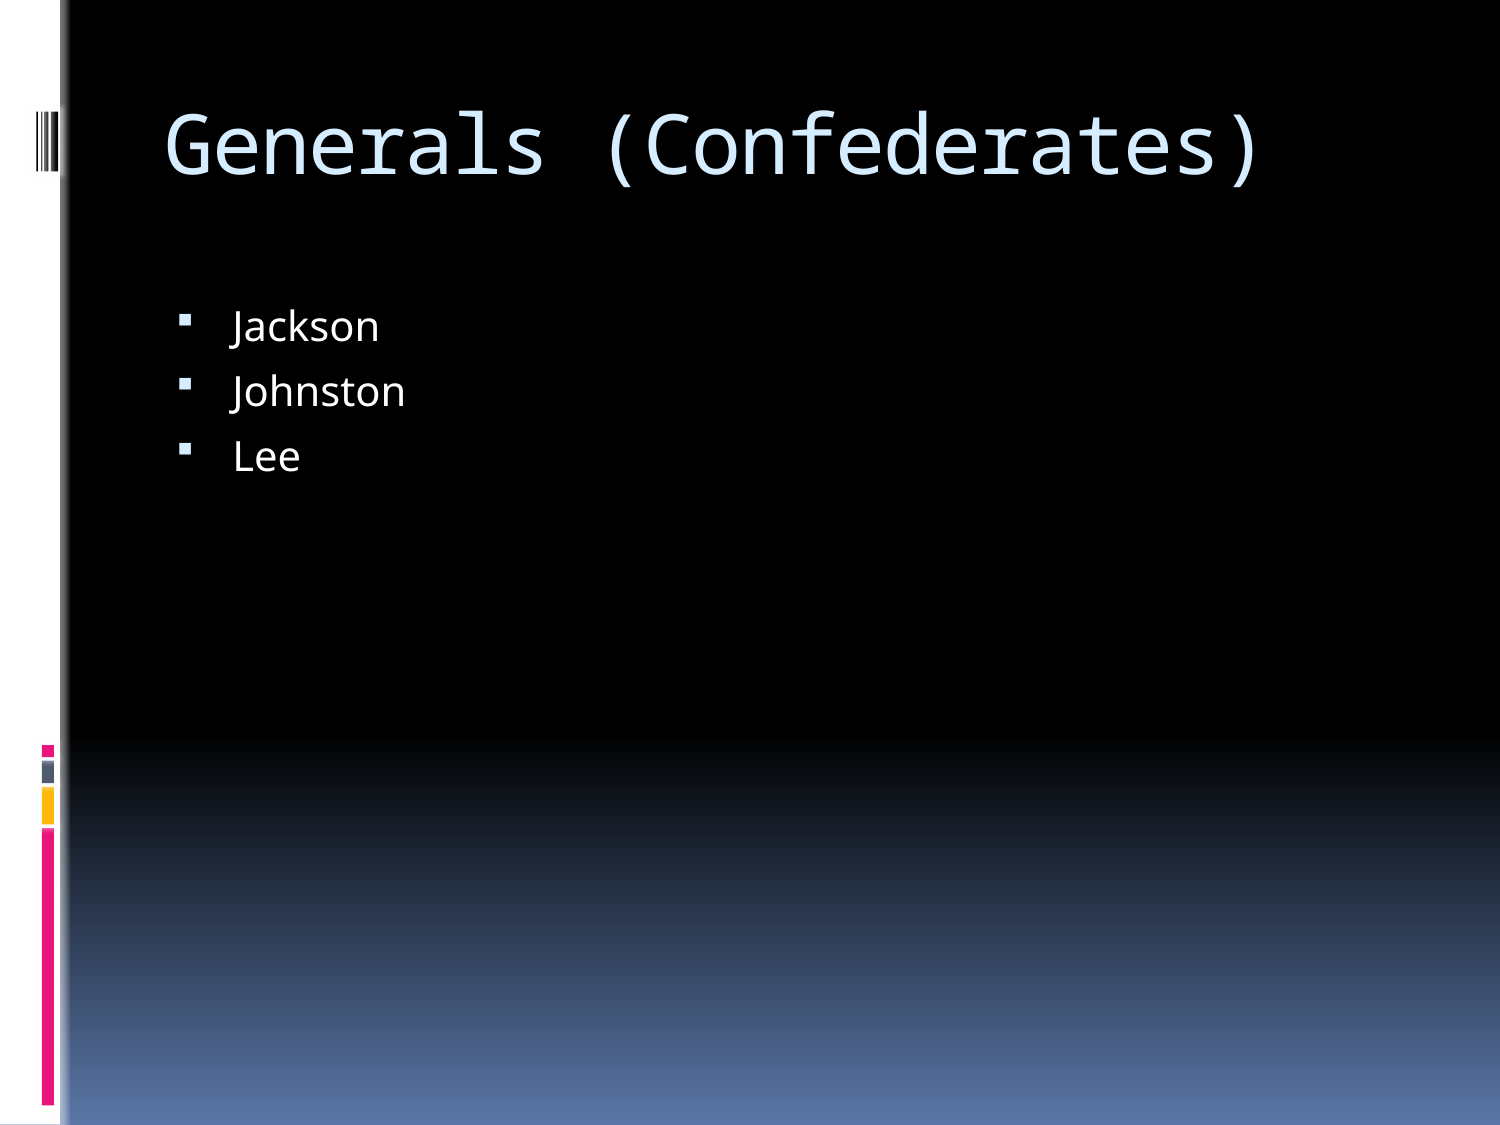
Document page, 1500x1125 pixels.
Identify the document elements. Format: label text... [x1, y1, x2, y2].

list Jackson Johnston Lee [150, 292, 1425, 1043]
title Generals (Confederates) [150, 83, 1425, 234]
